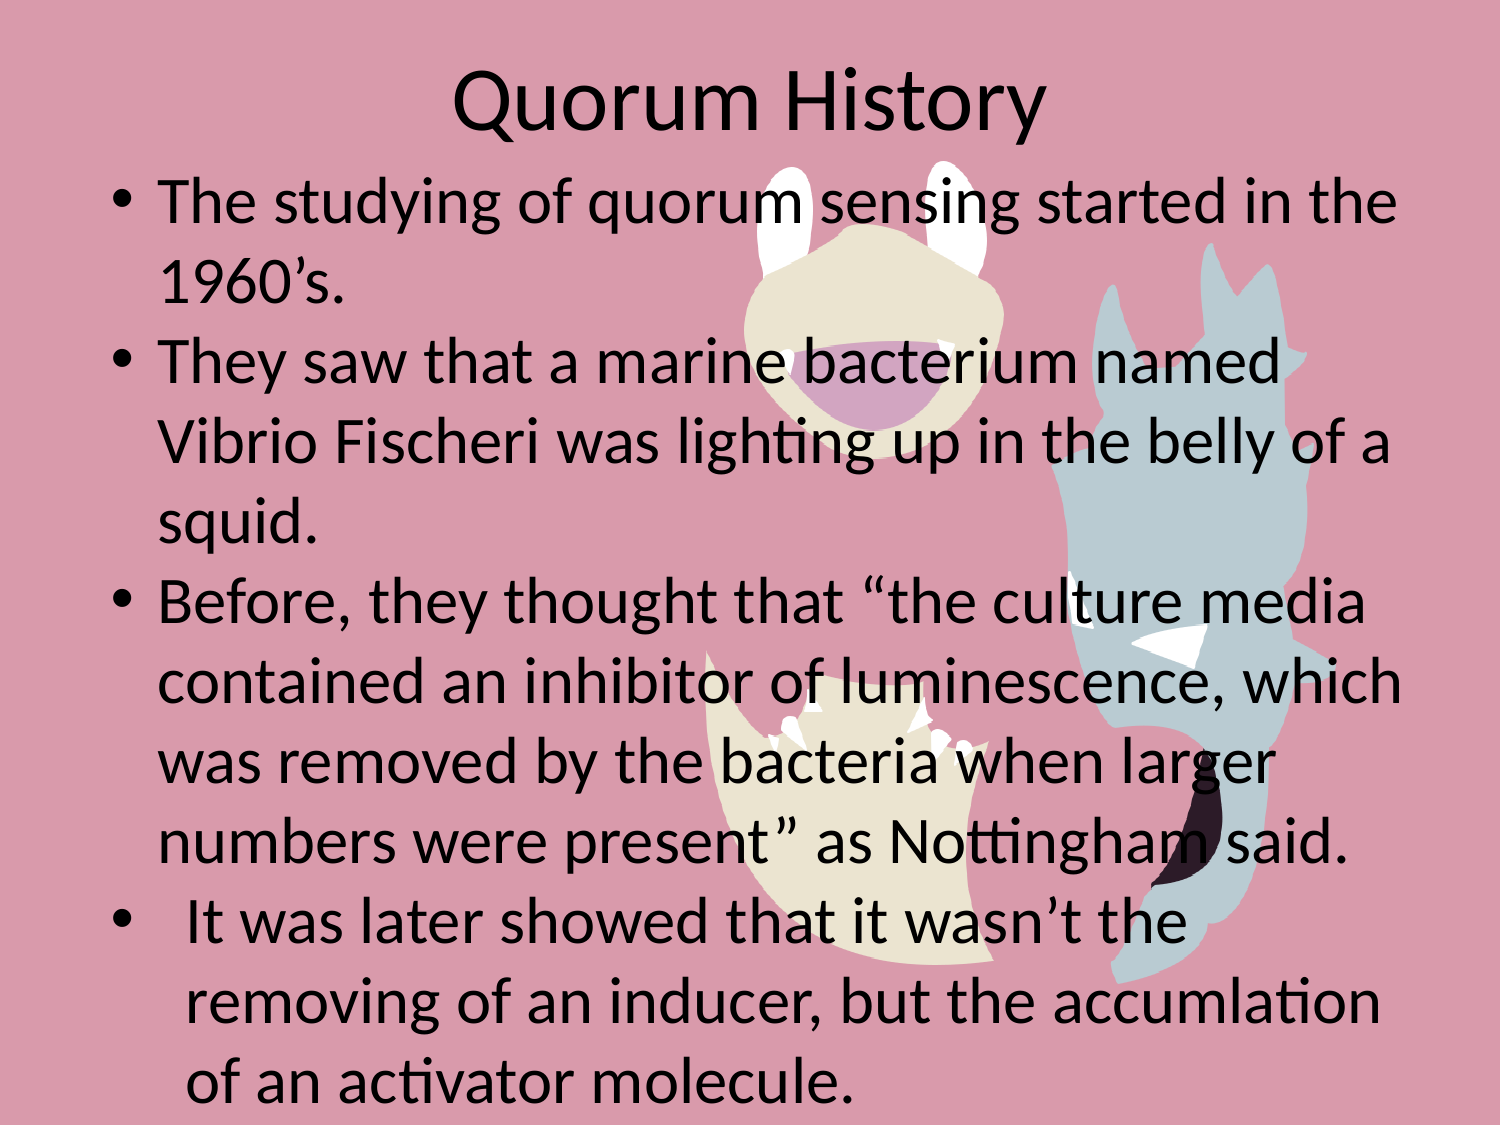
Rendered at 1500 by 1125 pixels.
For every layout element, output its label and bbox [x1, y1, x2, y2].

list [0, 0, 1500, 1125]
